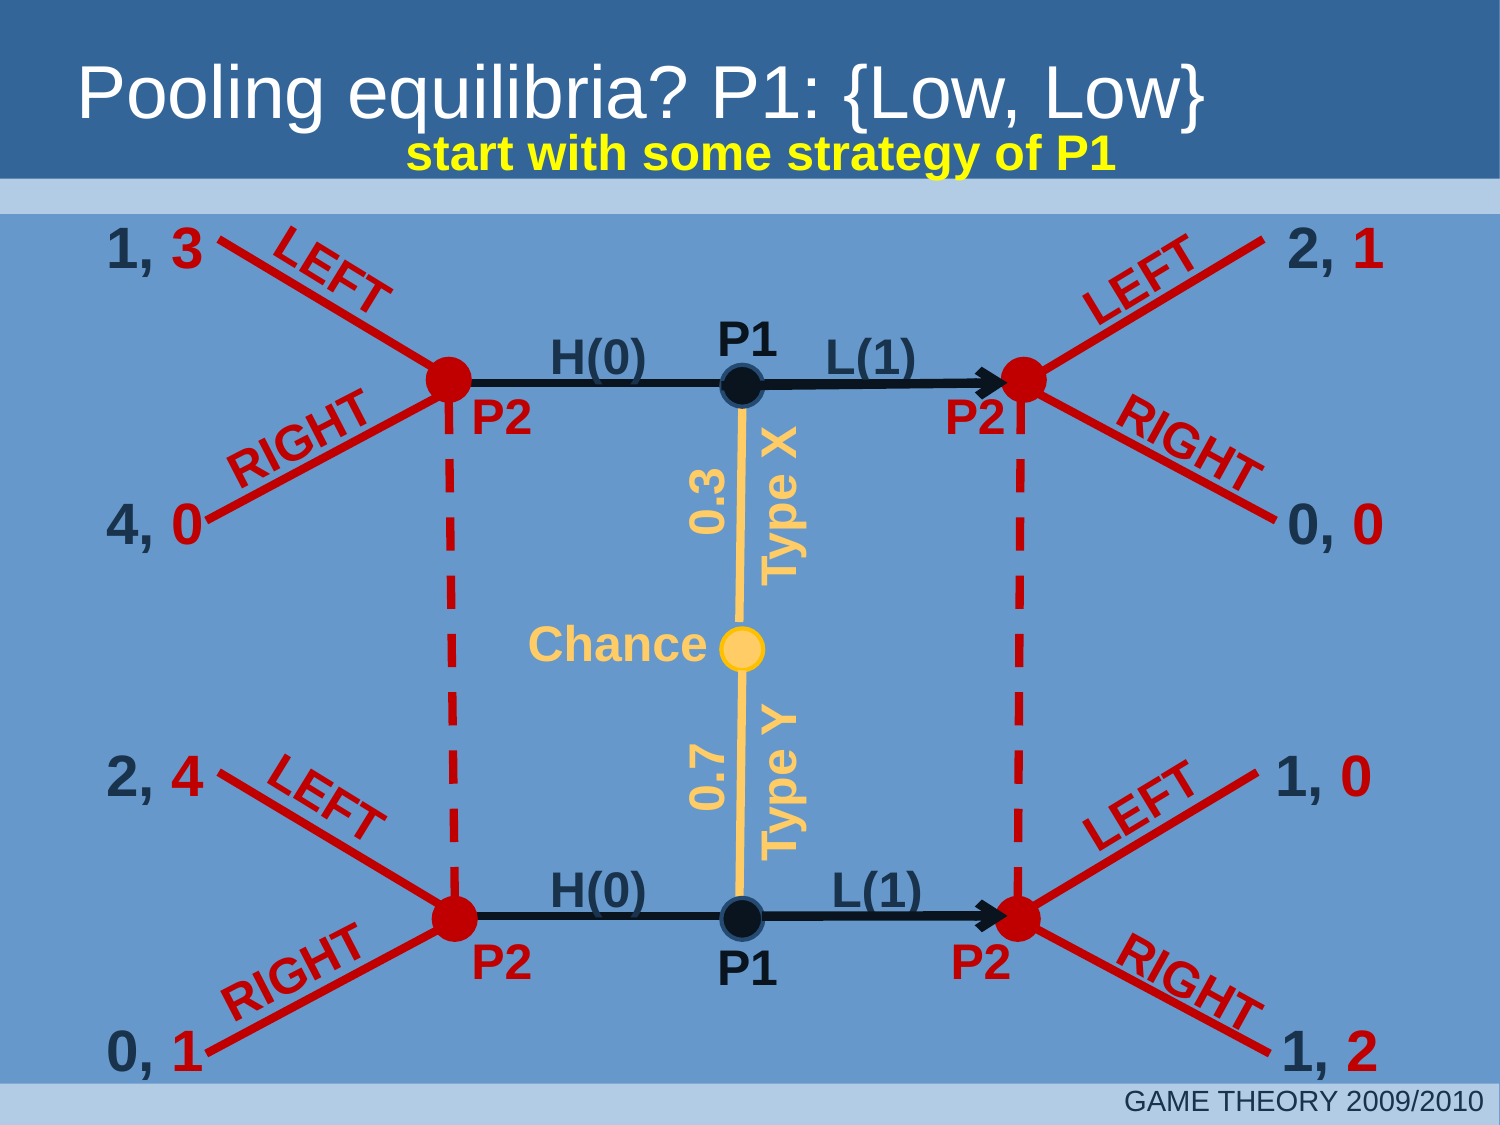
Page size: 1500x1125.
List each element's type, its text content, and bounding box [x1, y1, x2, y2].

title Pooling equilibria? P1: {Low, Low} [60, 29, 1450, 148]
text_box Chance [765, 918, 1005, 922]
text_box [42, 202, 1447, 1092]
text_box start with some strategy of P1 [390, 113, 1133, 188]
text_box GAME THEORY 2009/2010 [1109, 1075, 1500, 1125]
text_box Chance [720, 386, 1008, 393]
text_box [721, 382, 1008, 387]
